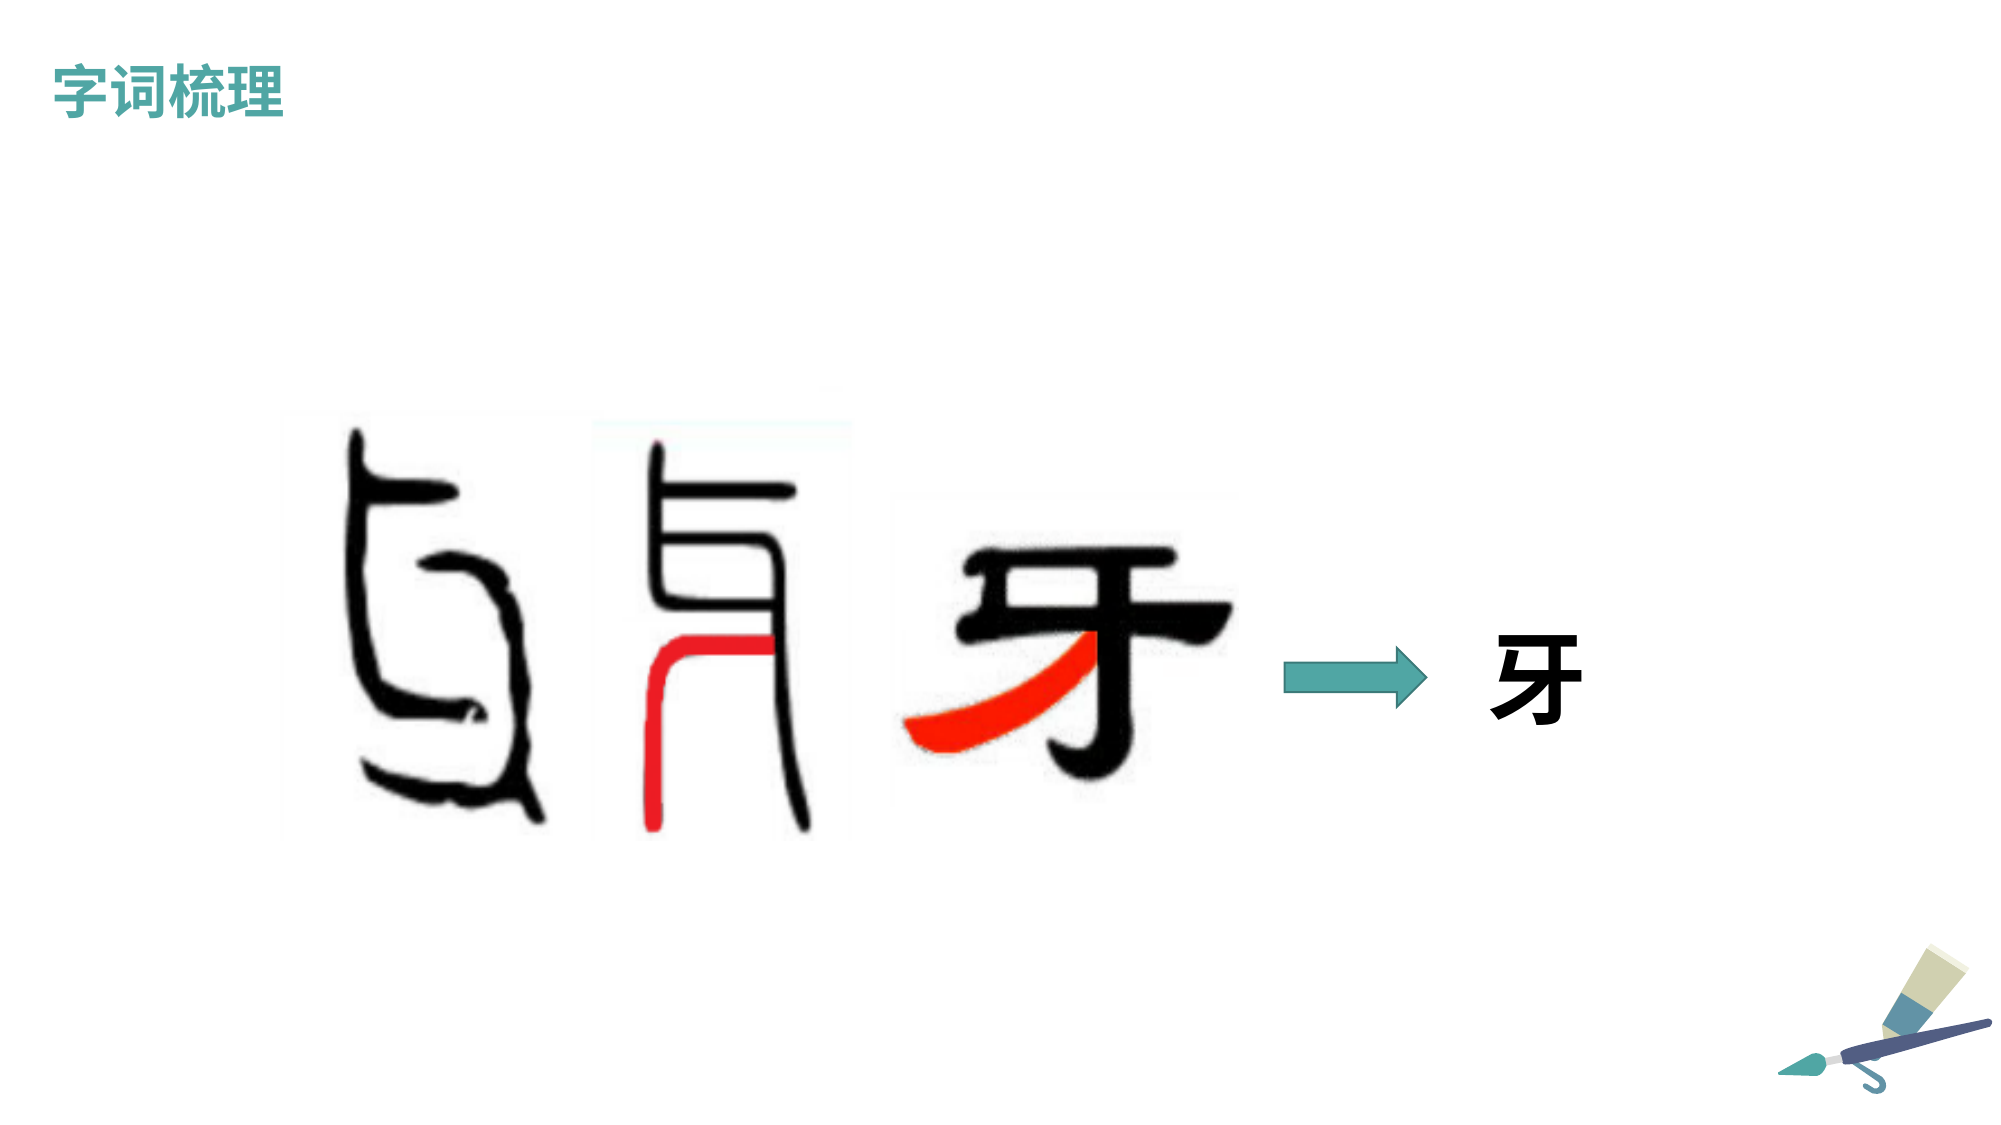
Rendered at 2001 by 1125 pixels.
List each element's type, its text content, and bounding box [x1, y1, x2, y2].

text_box 字词梳理 [36, 48, 356, 133]
picture [279, 378, 1239, 841]
text_box [1283, 645, 1428, 710]
text_box 牙 [1472, 609, 1603, 744]
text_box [1811, 945, 1974, 1125]
